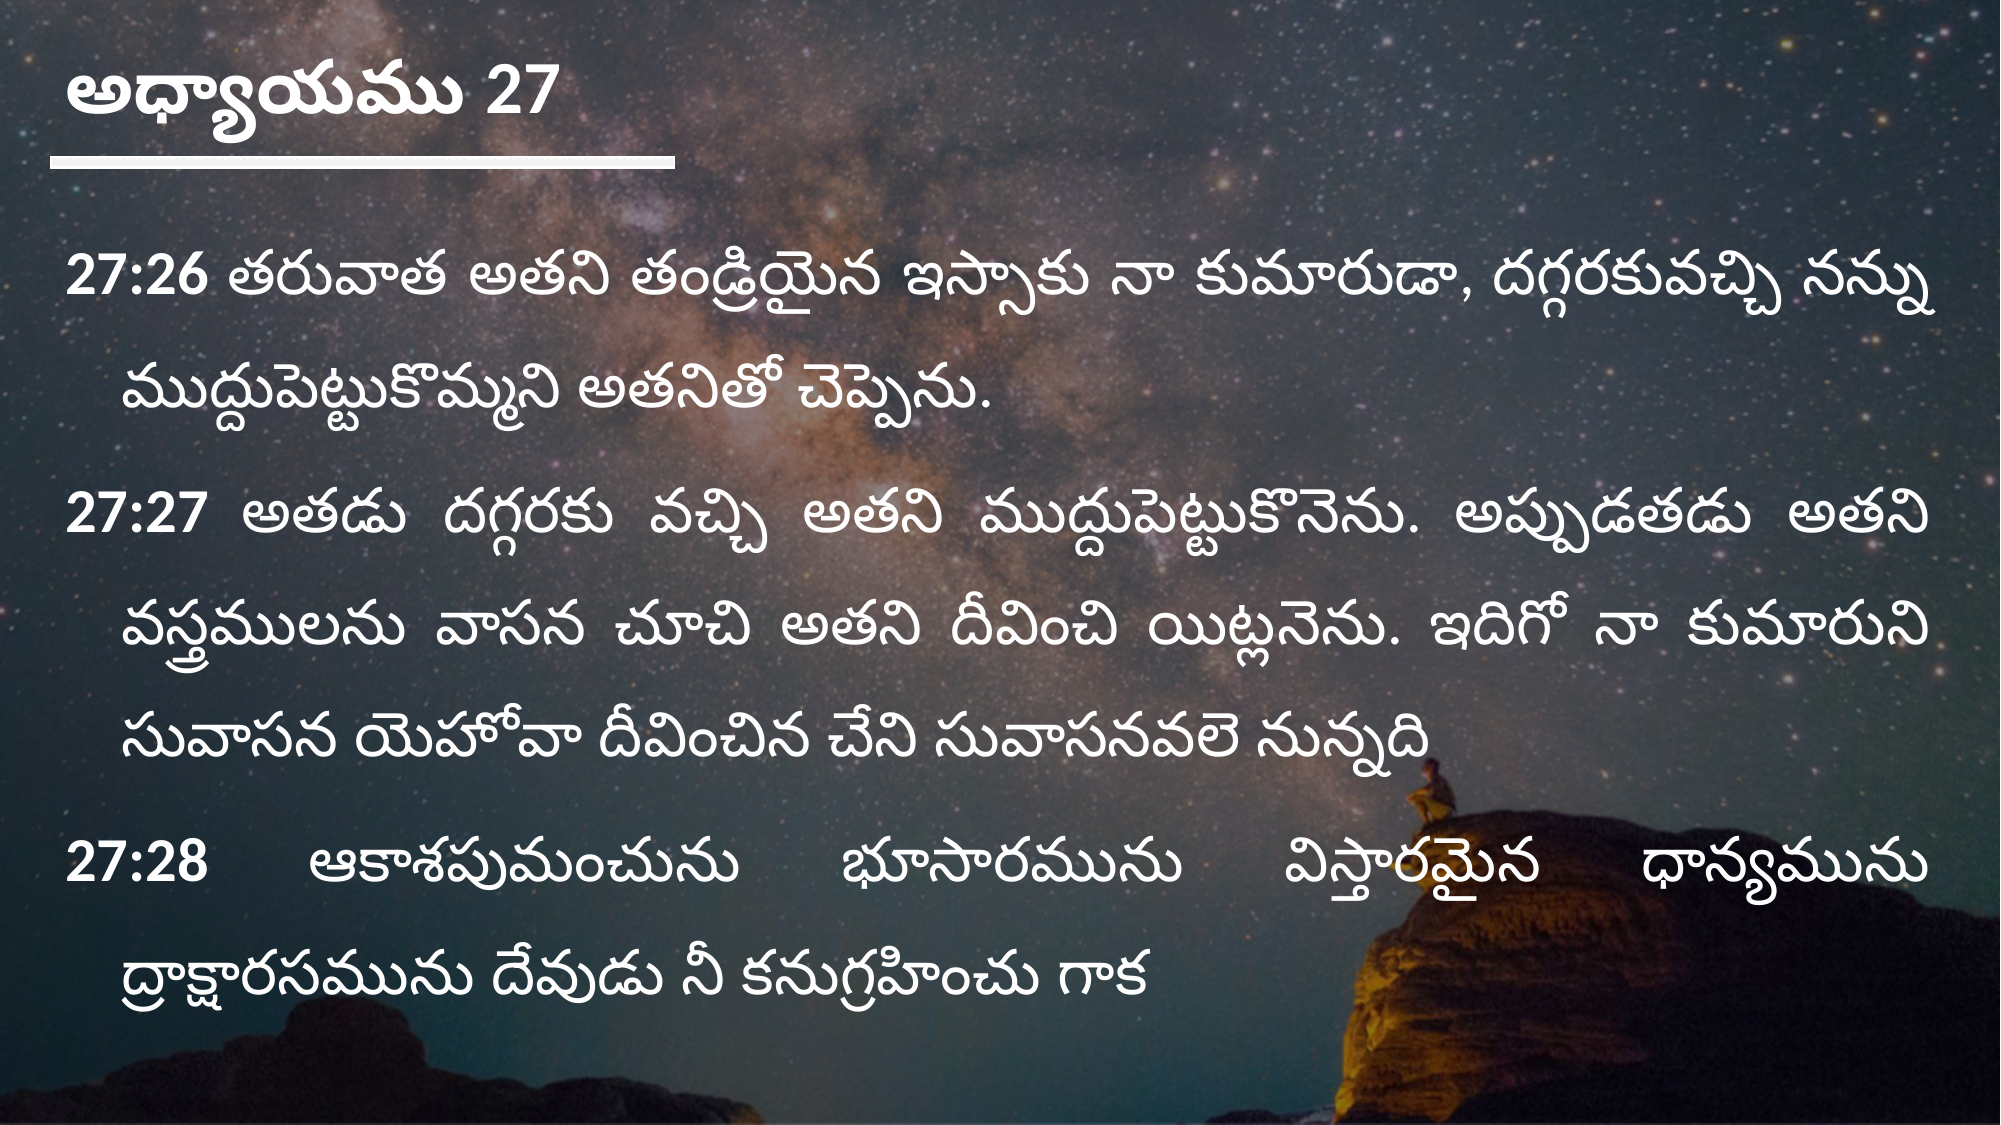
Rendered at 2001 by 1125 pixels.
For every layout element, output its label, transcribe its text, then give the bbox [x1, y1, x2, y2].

title అధ్యాయము 27 [50, 0, 1925, 167]
list 27:26 తరువాత అతని తండ్రియైన ఇస్సాకు నా కుమారుడా, దగ్గరకువచ్చి నన్ను ముద్దుపెట్టుకొమ్మని అతనితో చెప్పెను. 27:27 అతడు దగ్గరకు వచ్చి అతని ముద్దుపెట్టుకొనెను. అప్పుడతడు అతని వస్త్రములను వాసన చూచి అతని దీవించి యిట్లనెను. ఇదిగో నా కుమారుని సువాసన యెహోవా దీవించిన చేని సువాసనవలె నున్నది 27:28 ఆకాశపుమంచును భూసారమును విస్తారమైన ధాన్యమును ద్రాక్షారసమును దేవుడు నీ కనుగ్రహించు గాక [50, 187, 1946, 1063]
picture [0, 0, 2000, 1125]
